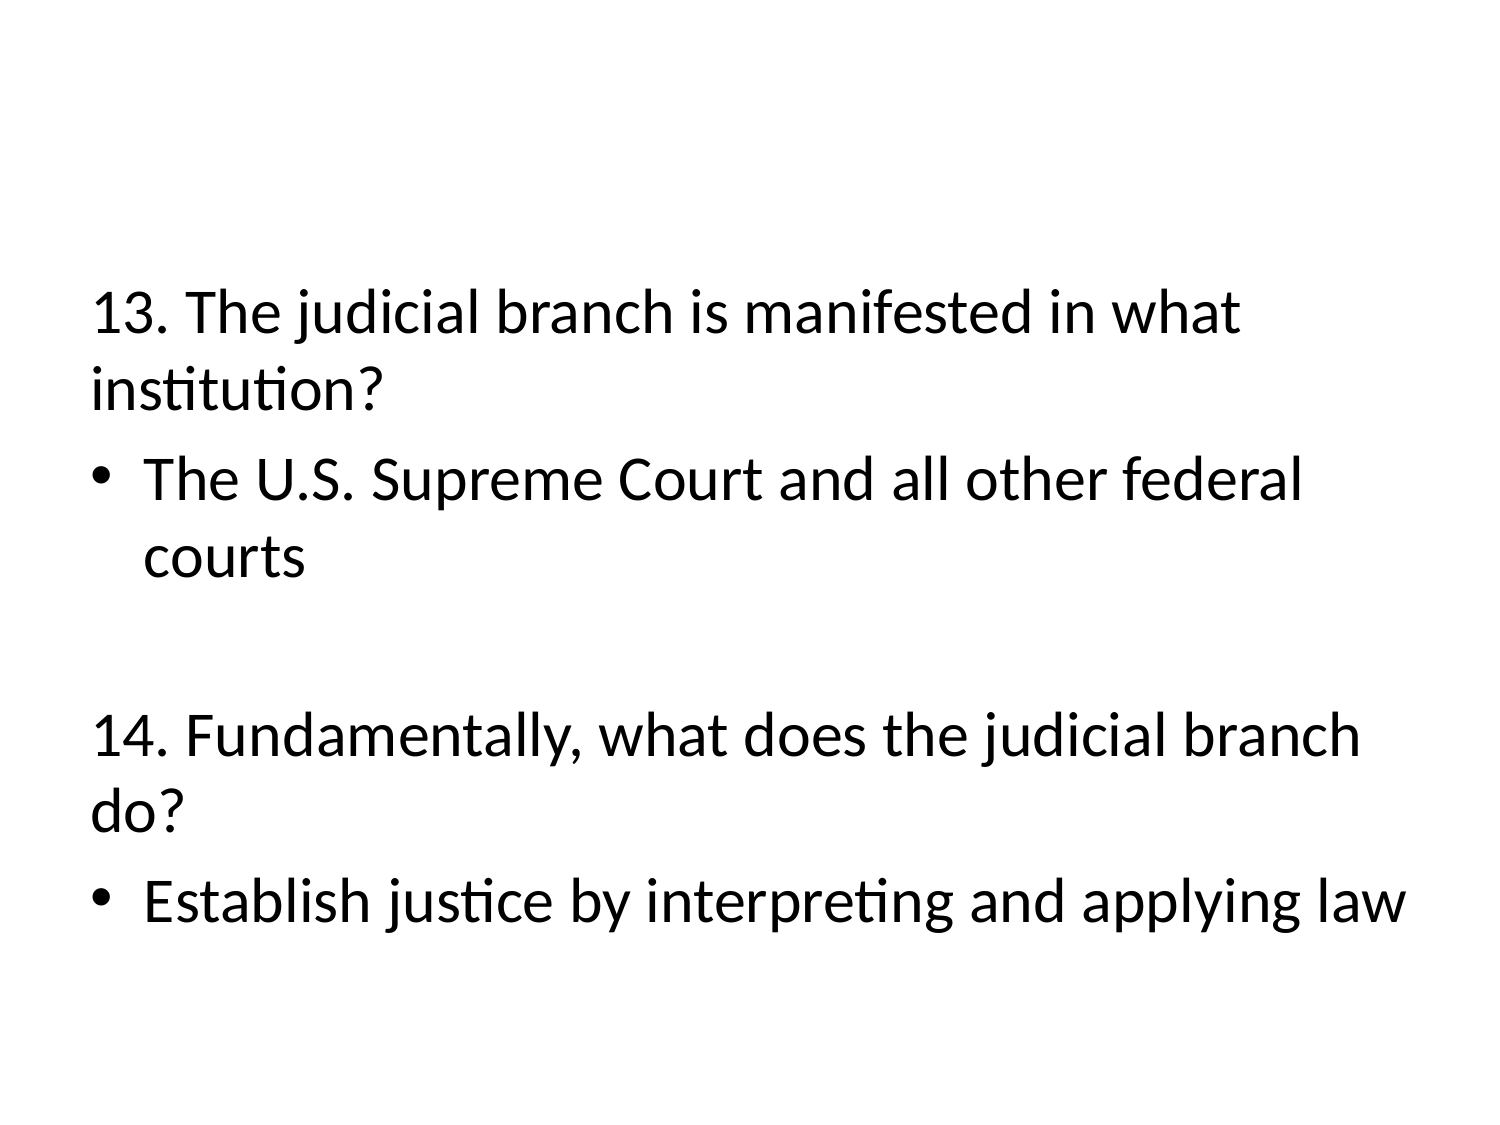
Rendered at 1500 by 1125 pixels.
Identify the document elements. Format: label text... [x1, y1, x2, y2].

list 13. The judicial branch is manifested in what institution? The U.S. Supreme Court and all other federal courts 14. Fundamentally, what does the judicial branch do? Establish justice by interpreting and applying law [75, 262, 1425, 1005]
